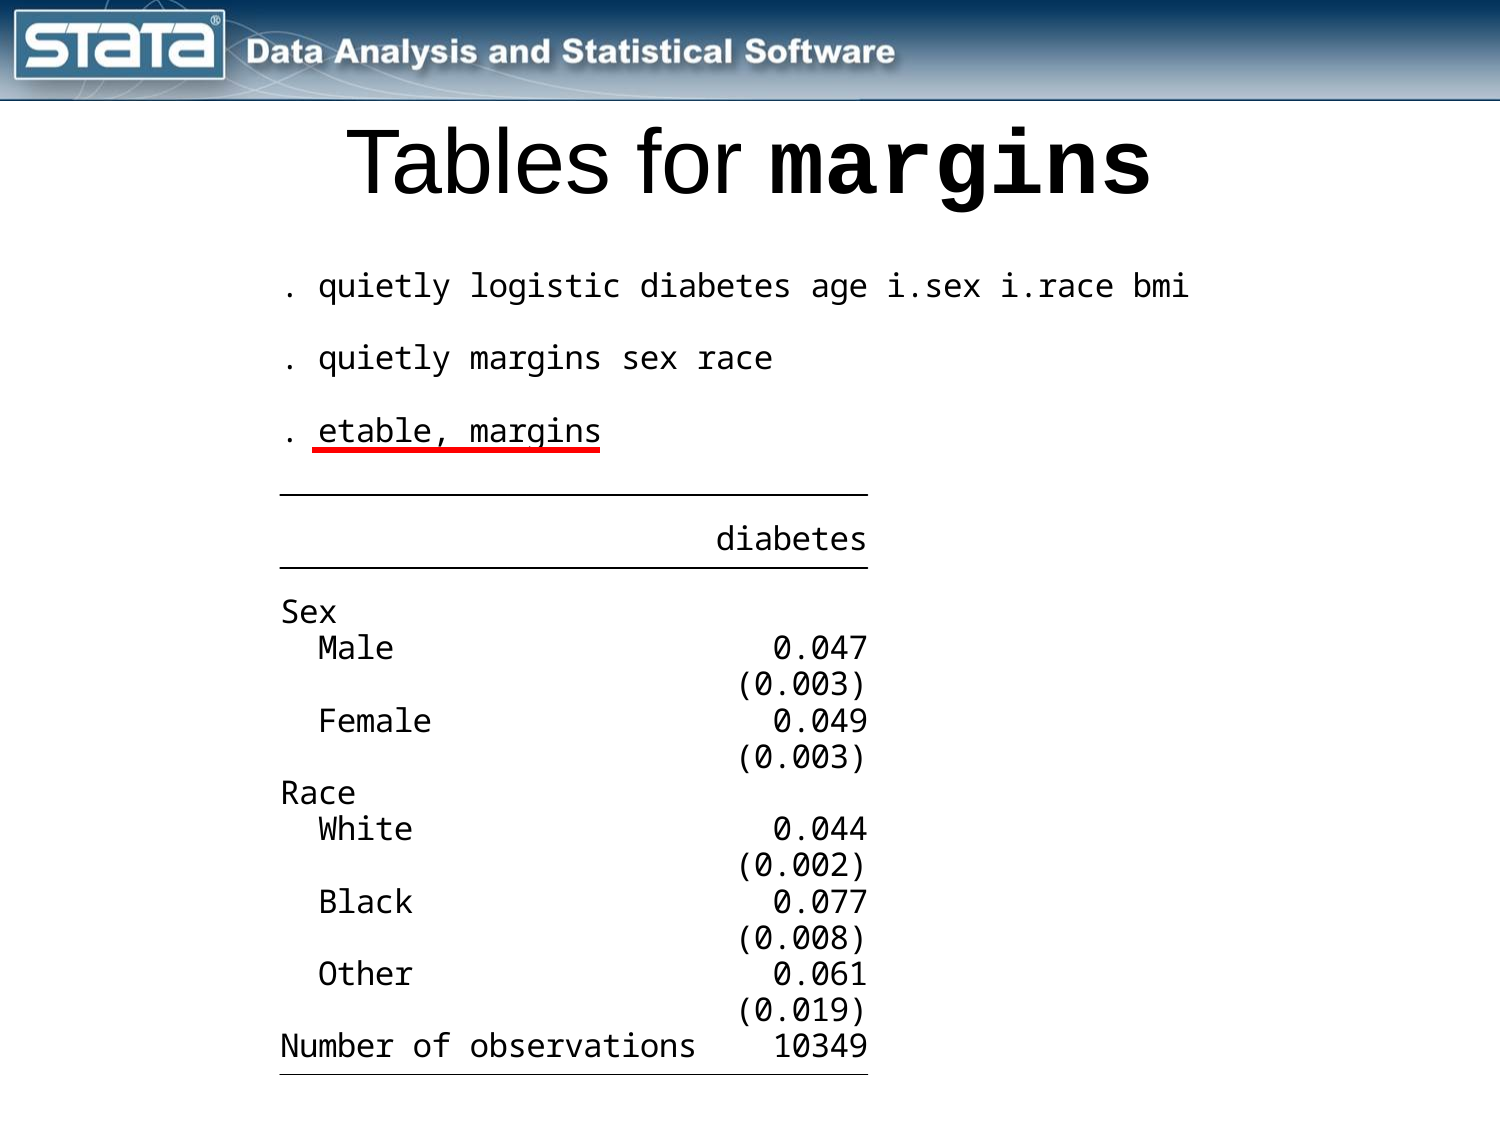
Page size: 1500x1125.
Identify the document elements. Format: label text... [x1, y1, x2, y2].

title Tables for margins [0, 108, 1500, 213]
picture [274, 262, 1226, 1096]
picture [0, 0, 1500, 102]
